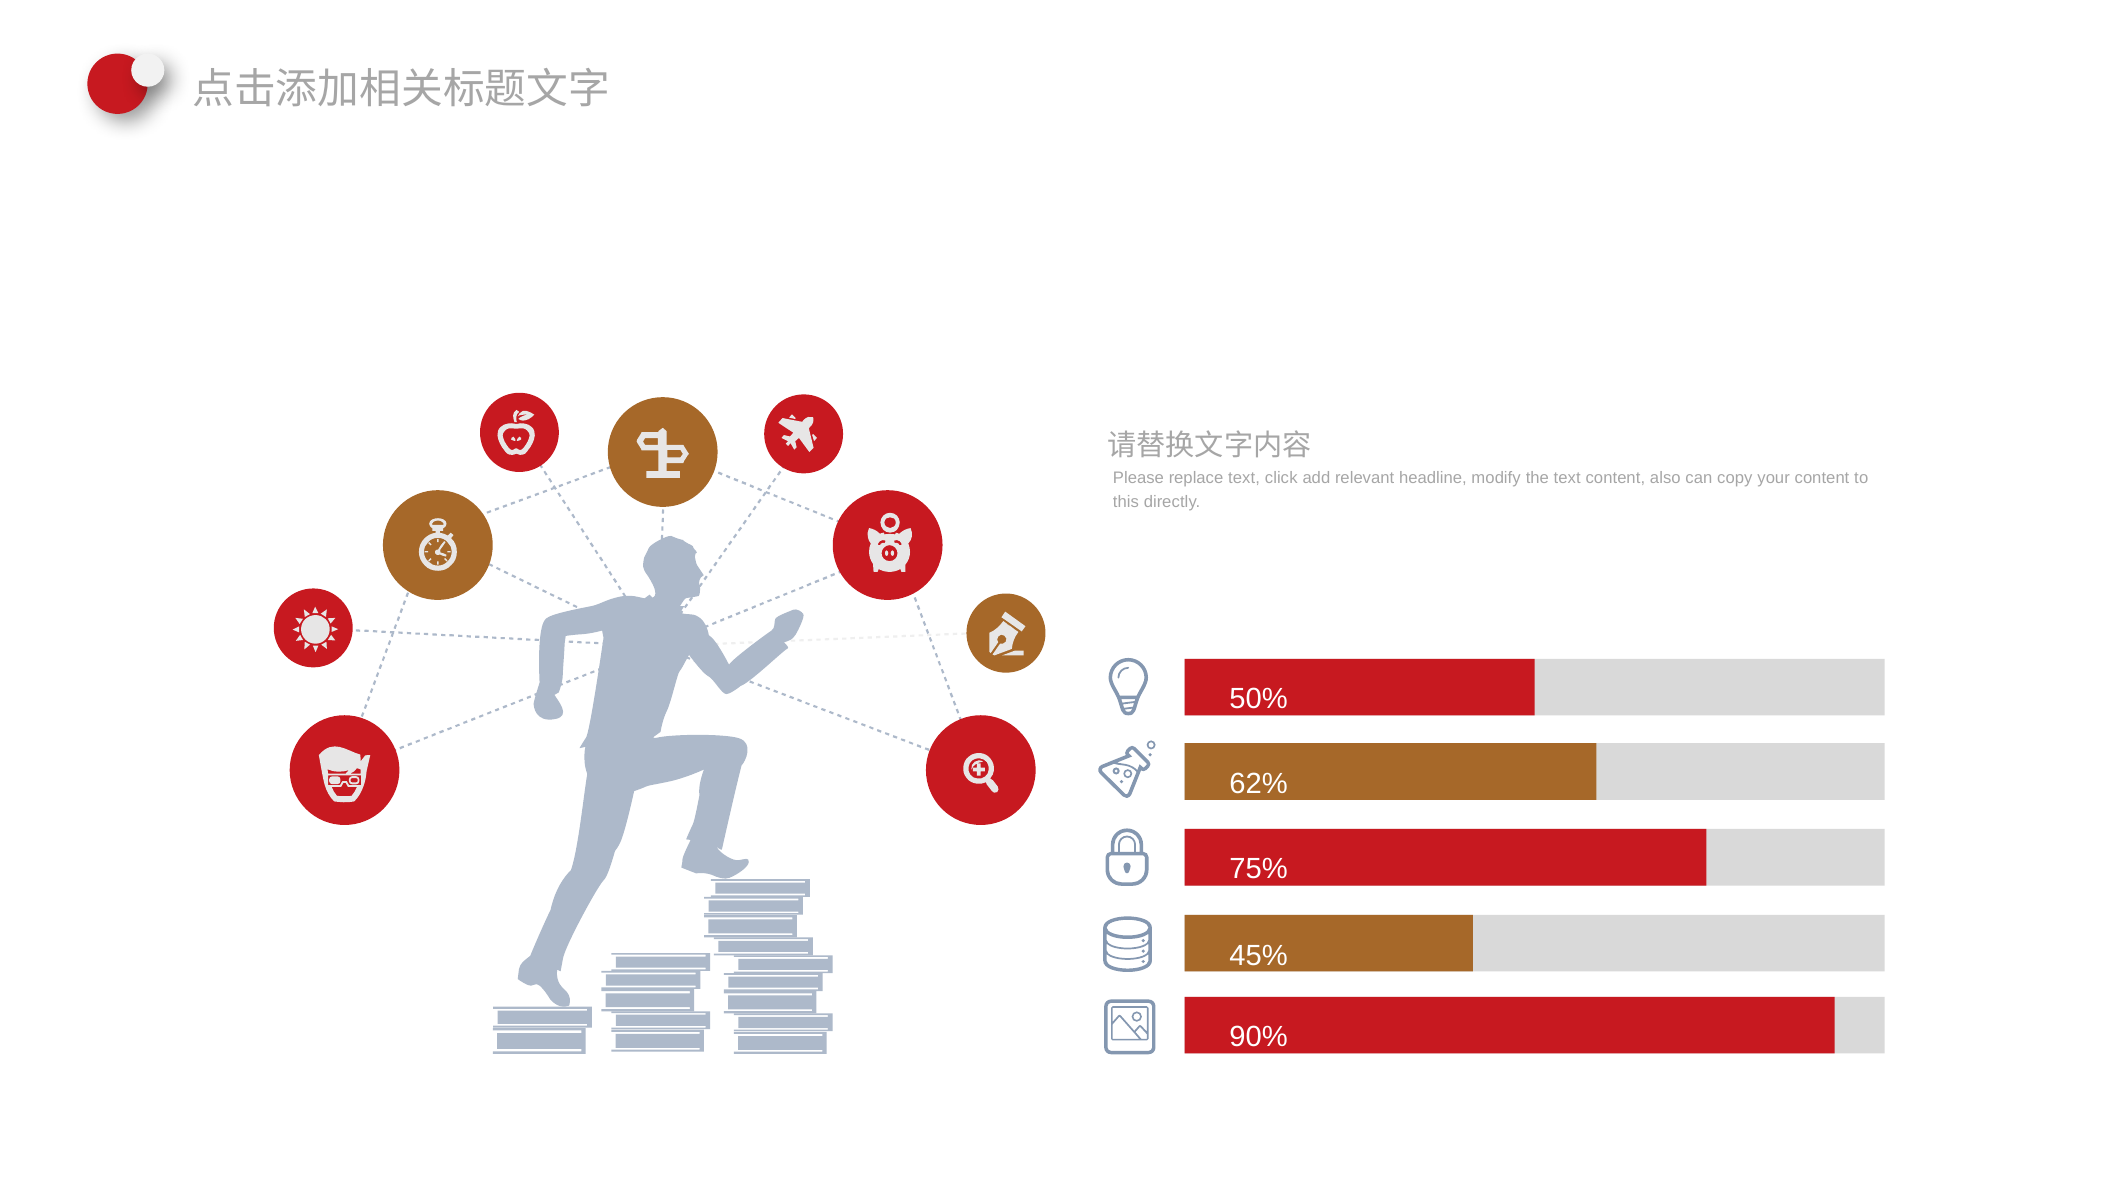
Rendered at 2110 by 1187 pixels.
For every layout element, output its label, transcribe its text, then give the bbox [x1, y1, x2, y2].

text_box [1474, 914, 1886, 972]
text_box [269, 388, 1050, 1054]
text_box [130, 52, 166, 88]
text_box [1098, 740, 1156, 798]
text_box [1104, 999, 1156, 1055]
text_box 90% [1208, 1000, 1333, 1064]
text_box [1184, 828, 1707, 887]
text_box [1536, 658, 1886, 716]
text_box 62% [1208, 746, 1333, 810]
text_box [1597, 742, 1886, 801]
text_box 75% [1208, 832, 1333, 896]
text_box [1184, 658, 1536, 716]
text_box [86, 52, 142, 115]
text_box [1108, 657, 1149, 716]
text_box [1707, 828, 1886, 887]
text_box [1103, 916, 1152, 973]
text_box 50% [1208, 662, 1333, 726]
text_box [1184, 914, 1474, 972]
text_box [1184, 742, 1597, 801]
text_box Please replace text, click add relevant headline, modify the text content, also can copy your content to this directly. [1097, 455, 1910, 519]
text_box [1184, 996, 1836, 1055]
text_box [1836, 996, 1886, 1055]
text_box 请替换文字内容 [1091, 410, 1335, 469]
text_box 45% [1208, 918, 1333, 982]
text_box 点击添加相关标题文字 [176, 53, 680, 114]
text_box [1105, 828, 1149, 886]
